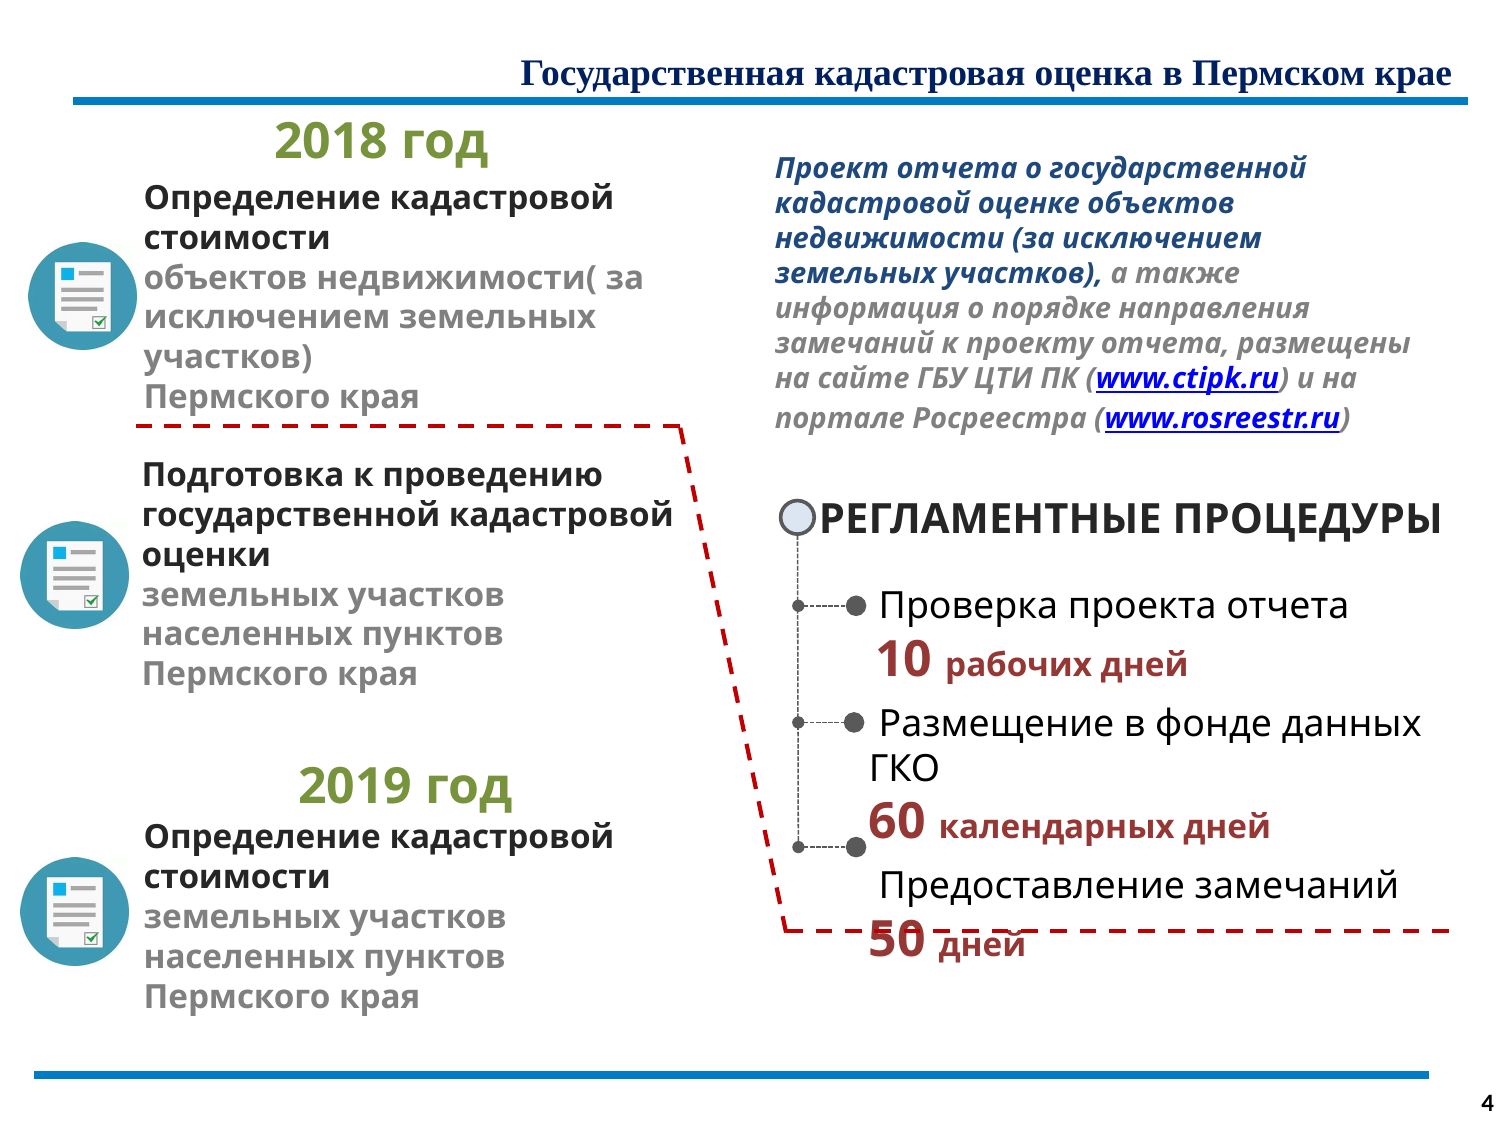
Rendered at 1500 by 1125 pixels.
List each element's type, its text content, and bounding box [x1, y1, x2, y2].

text_box Проект отчета о государственной кадастровой оценке объектов недвижимости (за исключением земельных участков), а также информация о порядке направления замечаний к проекту отчета, размещены на сайте ГБУ ЦТИ ПК (www.ctipk.ru) и на портале Росреестра (www.rosreestr.ru) [760, 142, 1428, 447]
picture [28, 241, 137, 350]
text_box [790, 498, 817, 536]
text_box Определение кадастровой стоимости земельных участков населенных пунктов Пермского края [99, 807, 707, 1023]
text_box Проверка проекта отчета 10 рабочих дней Размещение в фонде данных ГКО 60 календарных дней Предоставление замечаний 50 дней [853, 574, 1480, 974]
text_box Определение кадастровой стоимости объектов недвижимости( за исключением земельных участков) Пермского края [99, 168, 733, 423]
picture [33, 1071, 1429, 1080]
picture [20, 521, 129, 629]
picture [72, 97, 1469, 106]
text_box Государственная кадастровая оценка в Пермском крае [70, 42, 1468, 97]
text_box 2018 год [230, 114, 510, 176]
text_box 4 [1466, 1078, 1500, 1124]
text_box Подготовка к проведению государственной кадастровой оценки земельных участков населенных пунктов Пермского края [97, 445, 674, 700]
text_box РЕГЛАМЕНТНЫЕ ПРОЦЕДУРЫ [790, 484, 1460, 550]
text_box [679, 425, 787, 933]
text_box 2019 год [253, 745, 534, 807]
picture [20, 857, 129, 966]
